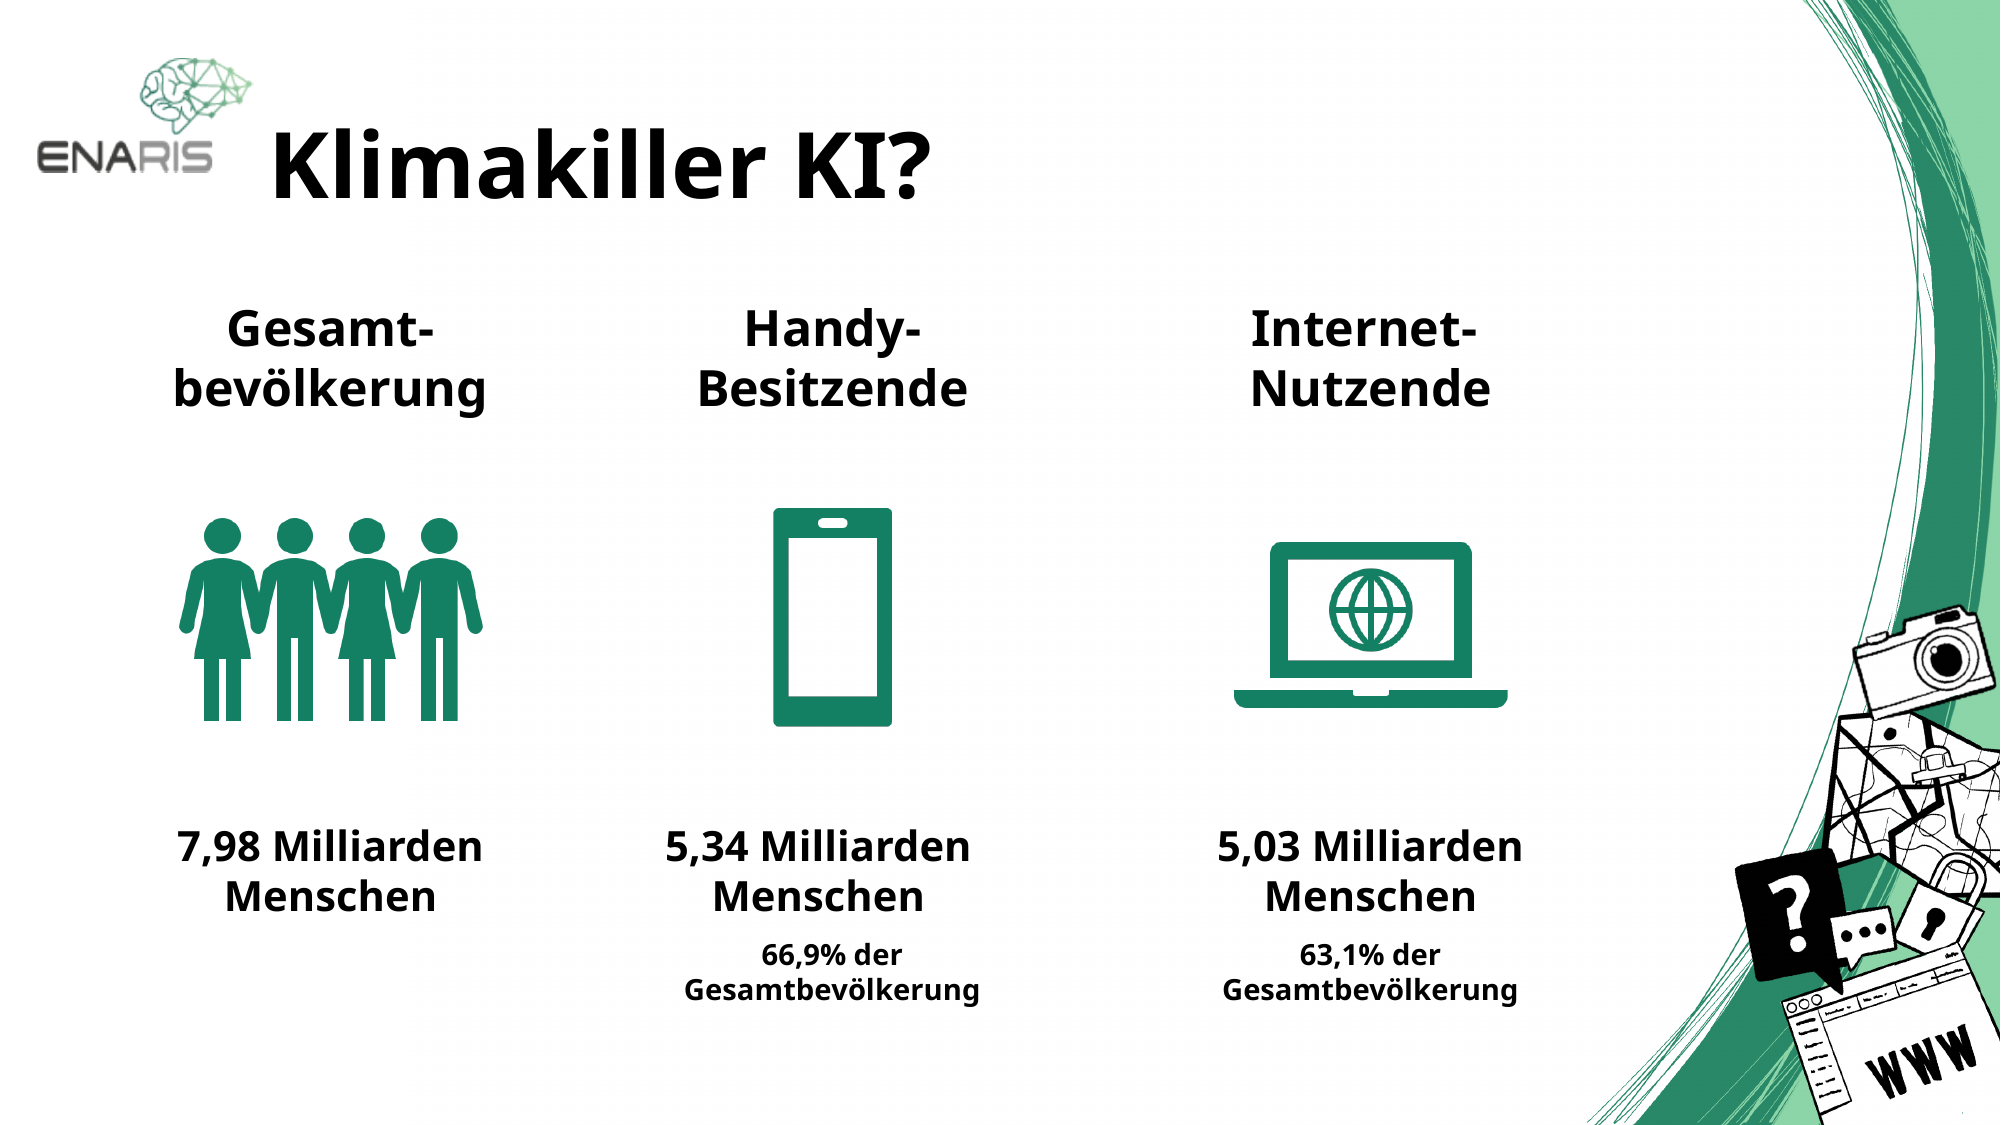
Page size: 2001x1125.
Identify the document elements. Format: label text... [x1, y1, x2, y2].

title Klimakiller KI? [253, 59, 1863, 278]
text_box 5,03 Milliarden Menschen [1189, 812, 1553, 928]
text_box Internet- Nutzende [1175, 289, 1567, 424]
text_box 63,1% der Gesamtbevölkerung [1189, 928, 1553, 1014]
text_box Handy-Besitzende [636, 289, 1028, 424]
text_box 7,98 Milliarden Menschen [157, 812, 504, 928]
text_box 66,9% der Gesamtbevölkerung [650, 928, 1014, 1014]
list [157, 445, 504, 793]
text_box Gesamt- bevölkerung [124, 289, 537, 424]
picture [37, 58, 254, 173]
text_box 5,34 Milliarden Menschen [636, 812, 1000, 928]
picture [408, 0, 2000, 1125]
